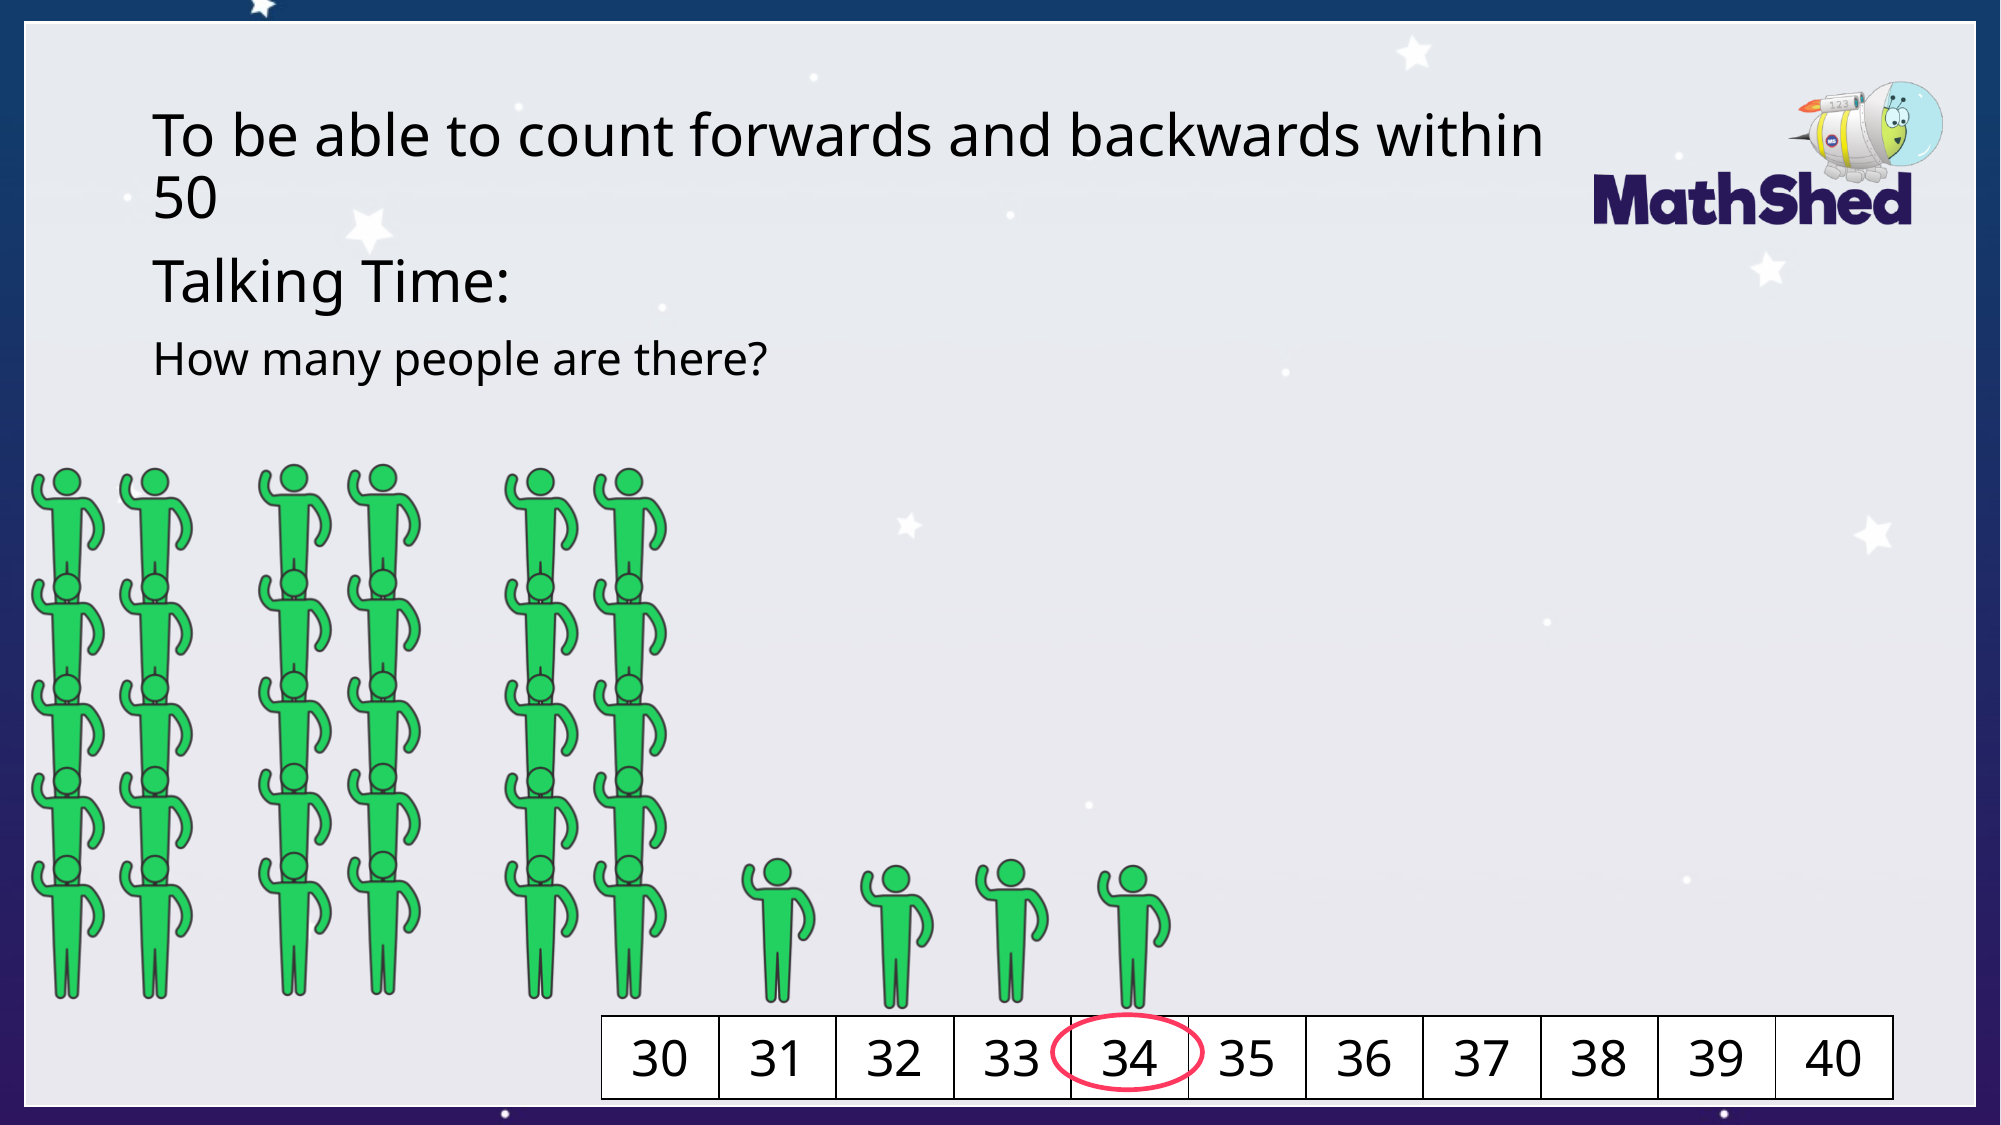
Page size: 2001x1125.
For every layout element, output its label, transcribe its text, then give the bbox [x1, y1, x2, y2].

table_header 36 [1307, 1017, 1422, 1098]
picture [0, 0, 2001, 1125]
title To be able to count forwards and backwards within 50 [137, 59, 1578, 244]
list Talking Time: How many people are there? [137, 244, 1863, 959]
table_header 33 [955, 1020, 1070, 1098]
table_header 32 [837, 1026, 953, 1098]
table_header 31 [720, 1020, 835, 1098]
table_header 37 [1424, 1017, 1540, 1098]
text_box [1051, 1026, 1204, 1091]
table_header 34 [1072, 1077, 1188, 1098]
table_header 30 [602, 1017, 718, 1098]
table_header 40 [1776, 1017, 1892, 1098]
table_header 38 [1542, 1017, 1657, 1098]
table_header 39 [1659, 1017, 1775, 1098]
table_header 35 [1189, 1017, 1305, 1098]
